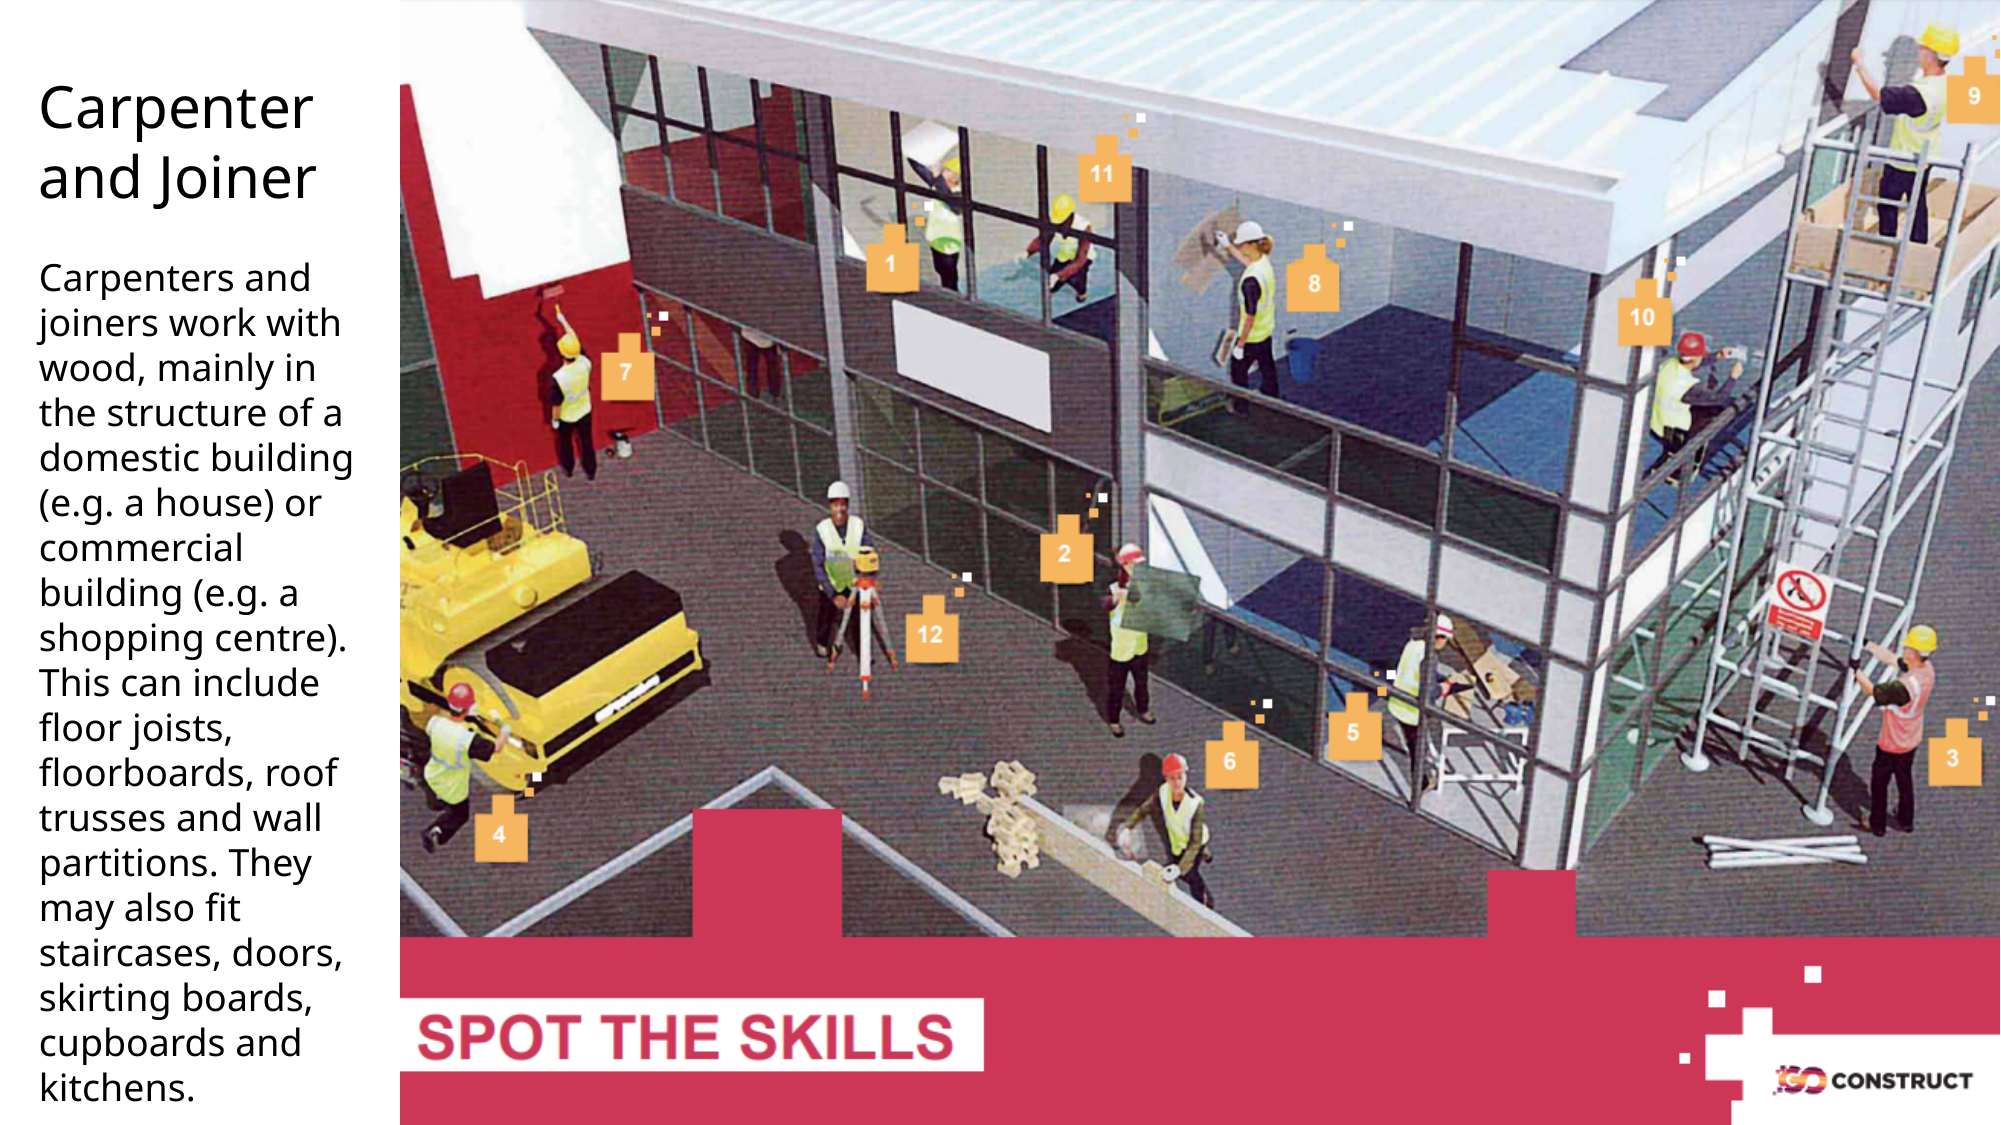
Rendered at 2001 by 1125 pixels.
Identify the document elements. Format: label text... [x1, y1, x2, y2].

picture [400, 0, 2000, 1125]
text_box Carpenter and Joiner [24, 63, 400, 218]
text_box Carpenters and joiners work with wood, mainly in the structure of a domestic building (e.g. a house) or commercial building (e.g. a shopping centre). This can include floor joists, floorboards, roof trusses and wall partitions. They may also fit staircases, doors, skirting boards, cupboards and kitchens. [24, 246, 377, 1117]
